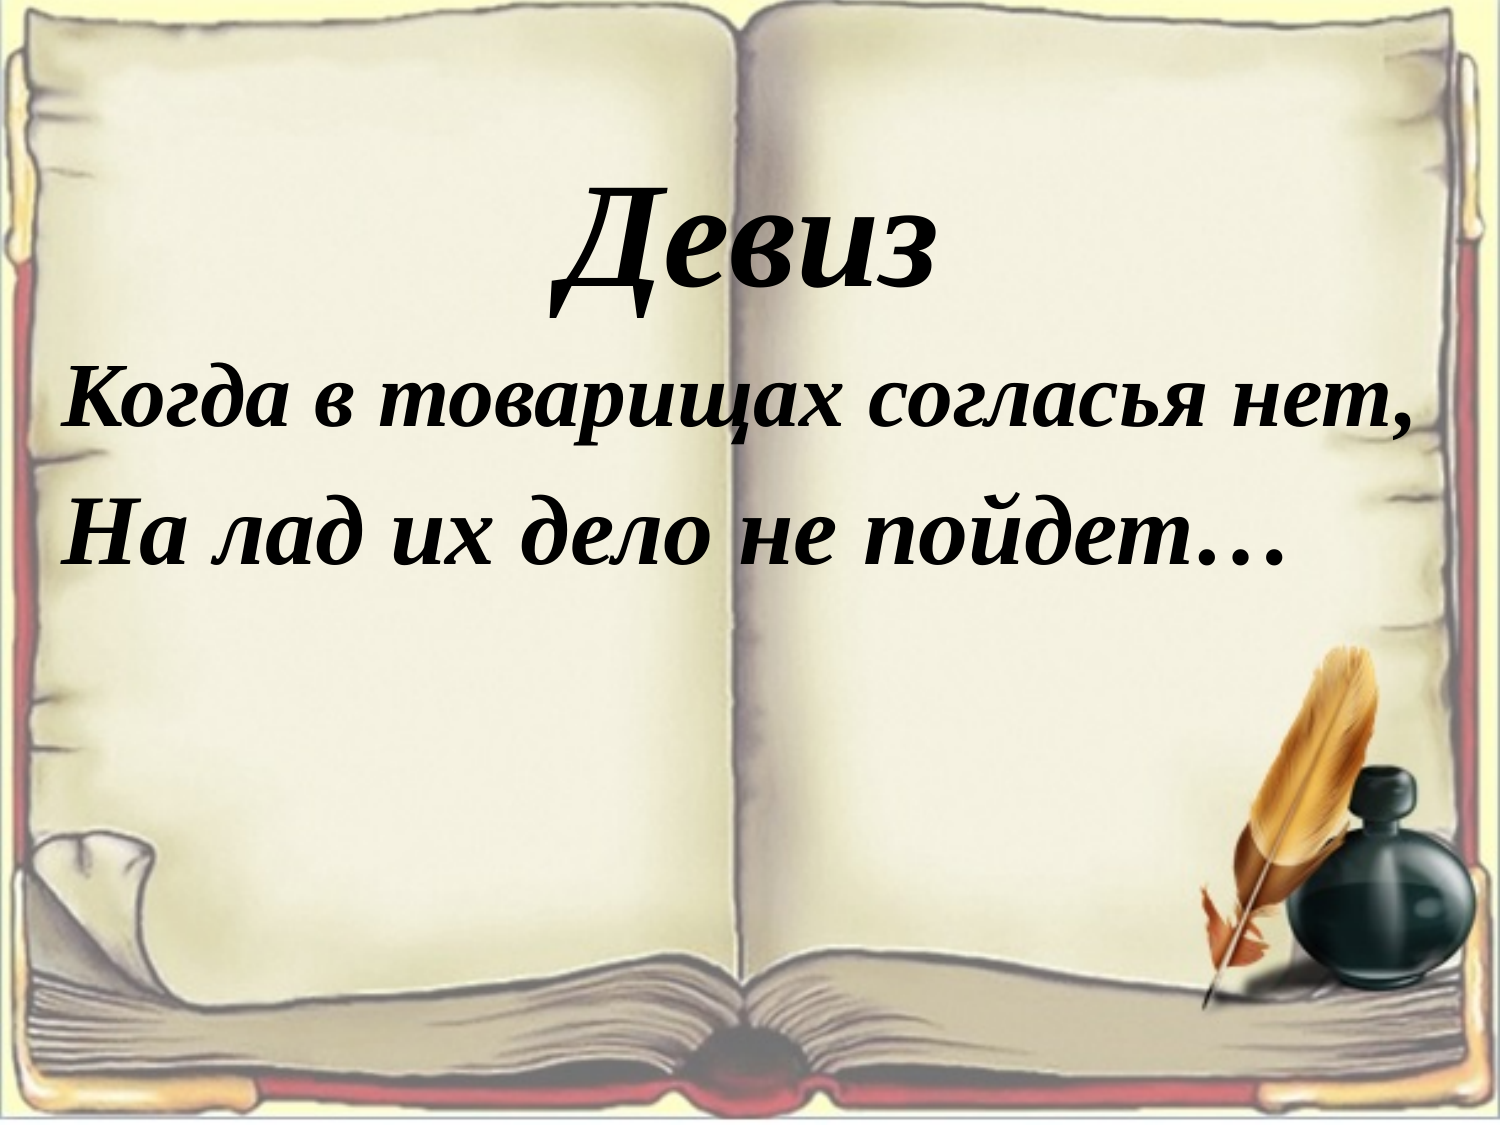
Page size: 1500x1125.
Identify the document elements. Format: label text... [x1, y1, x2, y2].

picture [0, 0, 1500, 1125]
list Девиз Когда в товарищах согласья нет, На лад их дело не пойдет… [46, 128, 1454, 879]
